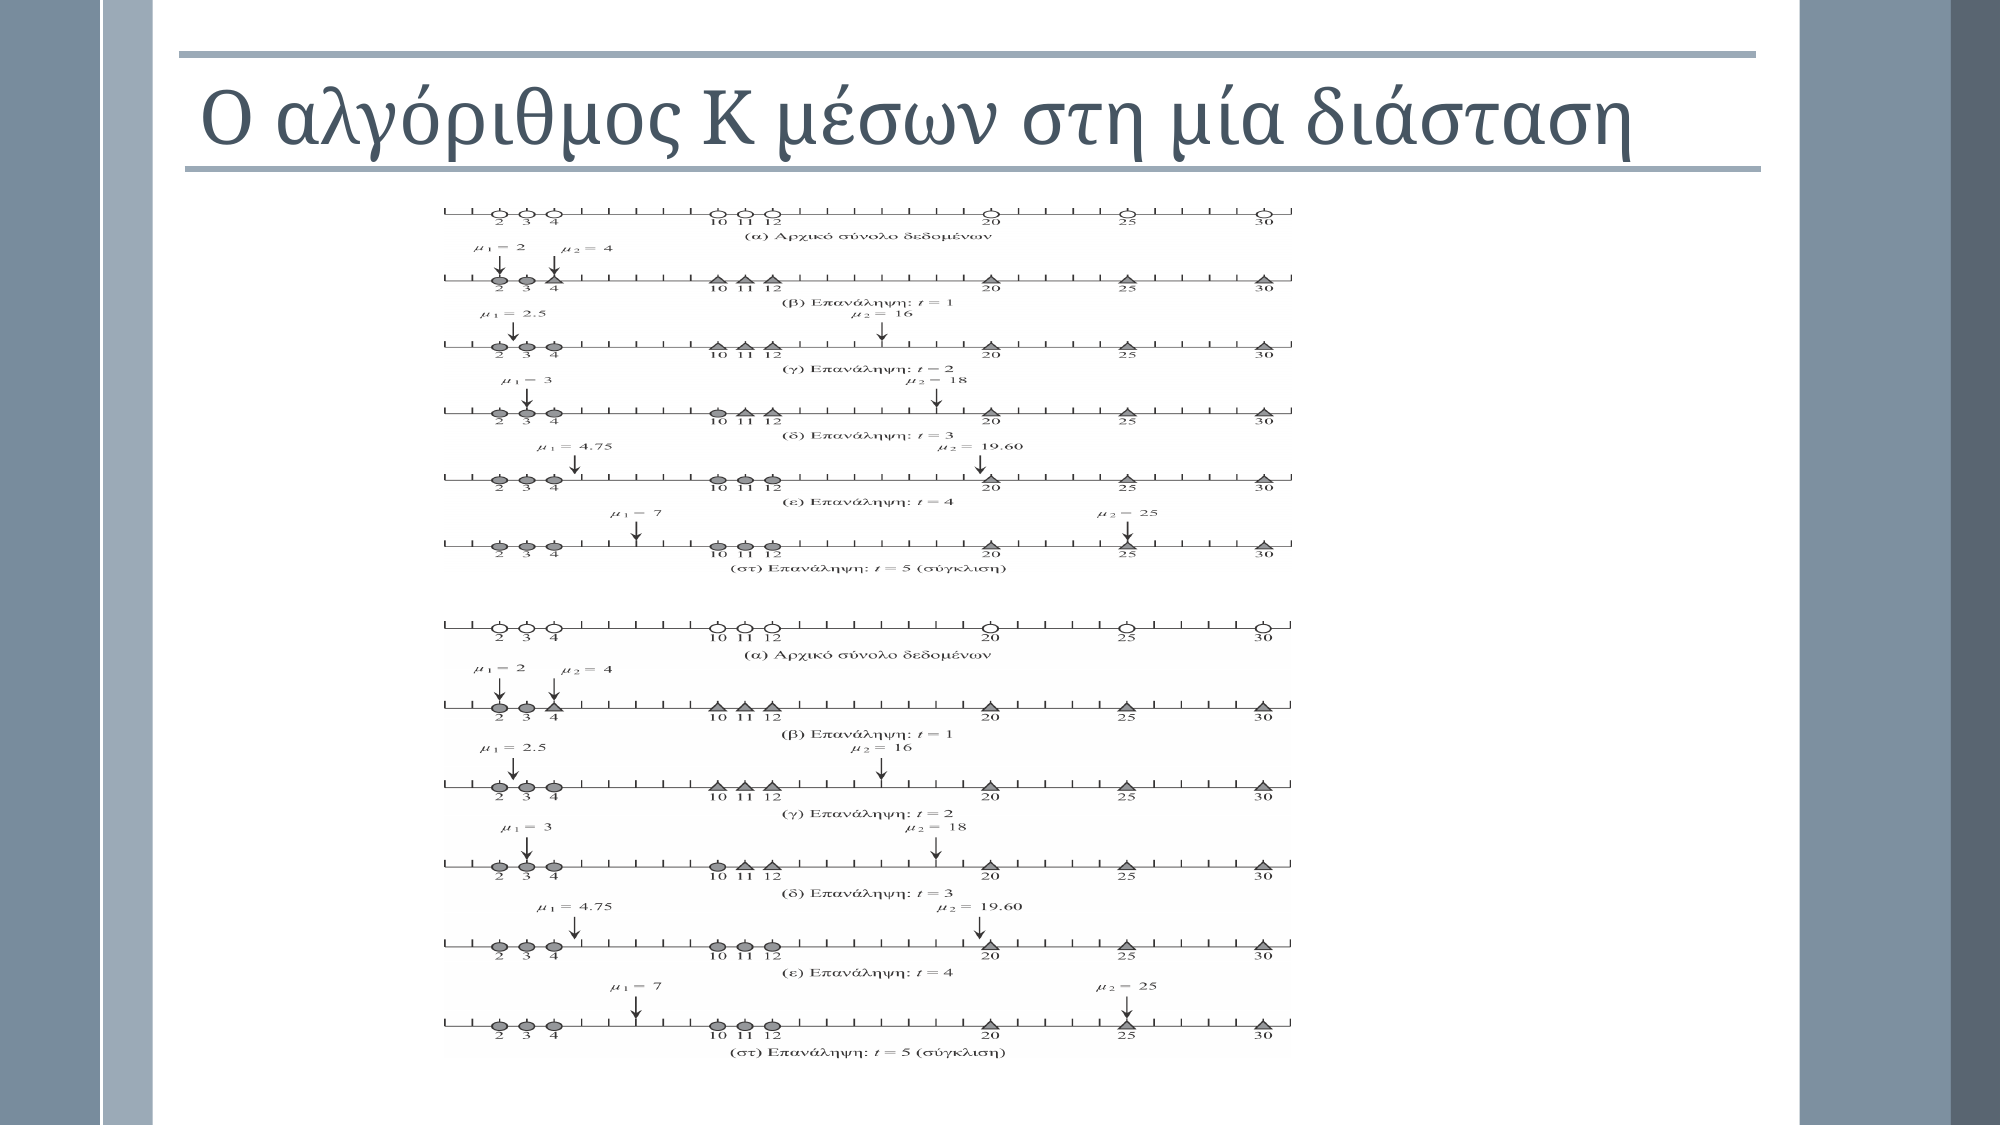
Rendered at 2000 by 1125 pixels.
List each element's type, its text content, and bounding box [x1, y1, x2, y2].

picture [444, 621, 1291, 1059]
picture [444, 208, 1292, 574]
text_box Ο αλγόριθμος K μέσων στη μία διάσταση [184, 62, 1756, 167]
